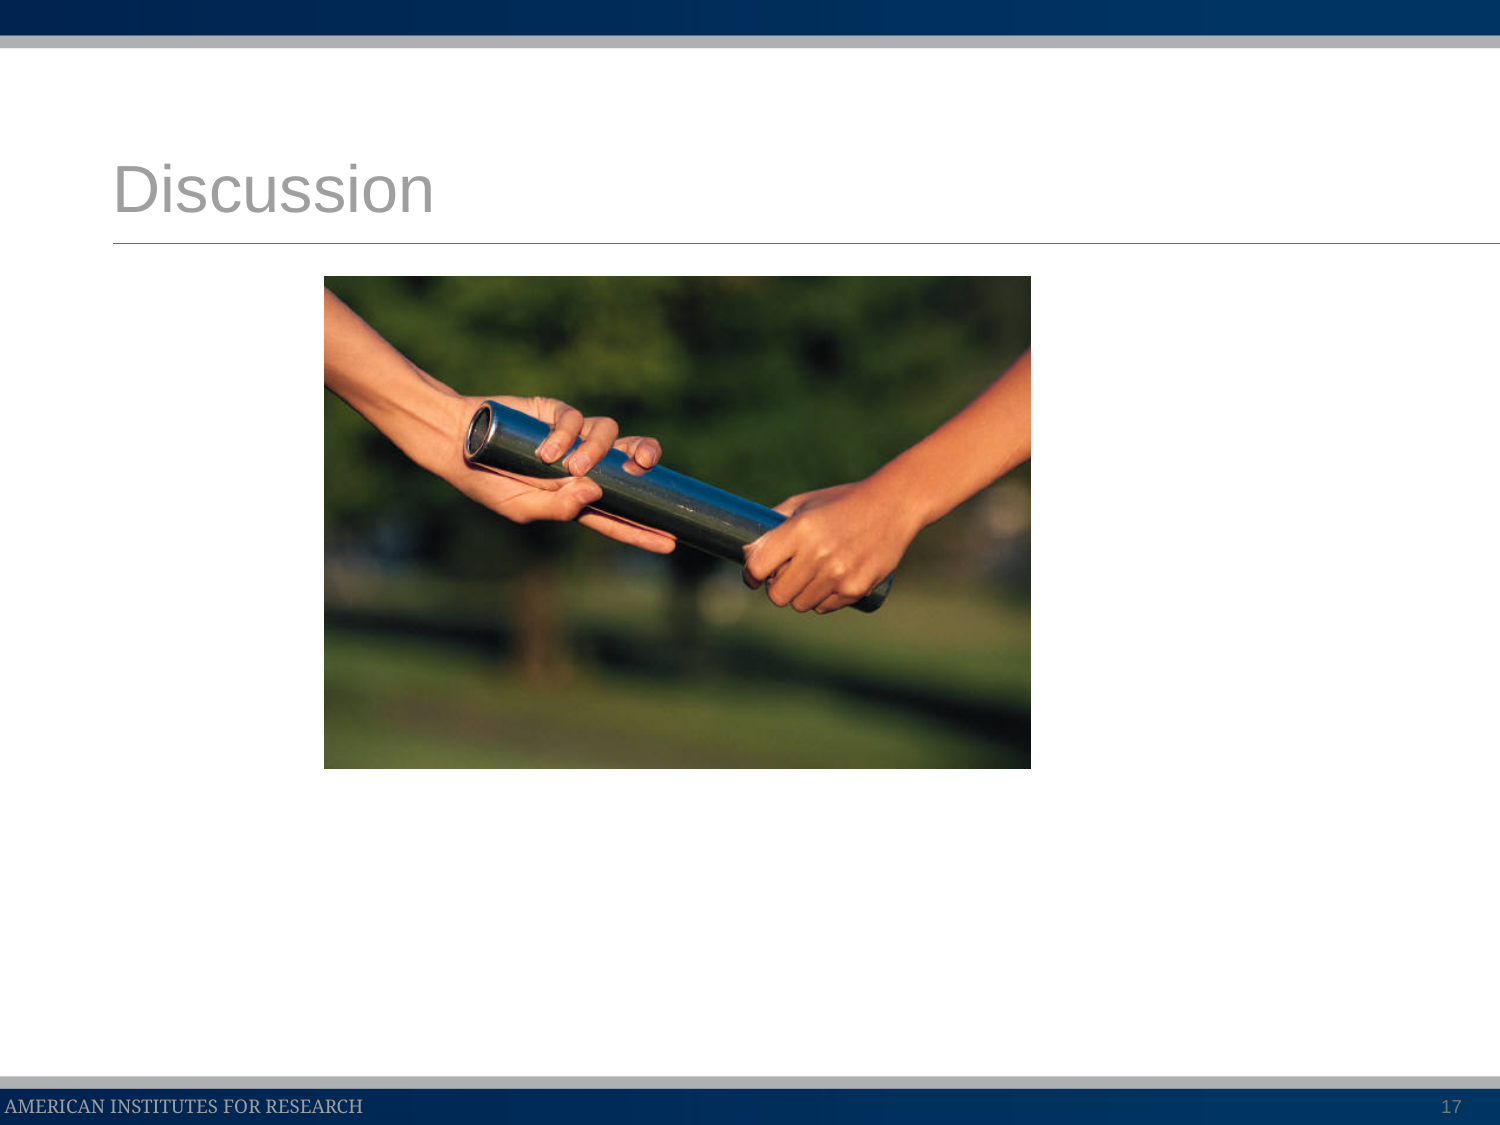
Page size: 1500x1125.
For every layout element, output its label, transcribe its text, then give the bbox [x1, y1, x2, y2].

title Discussion [112, 144, 1463, 226]
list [290, 276, 1065, 770]
picture [0, 0, 1500, 1125]
slide_number 17 [1438, 1095, 1462, 1118]
